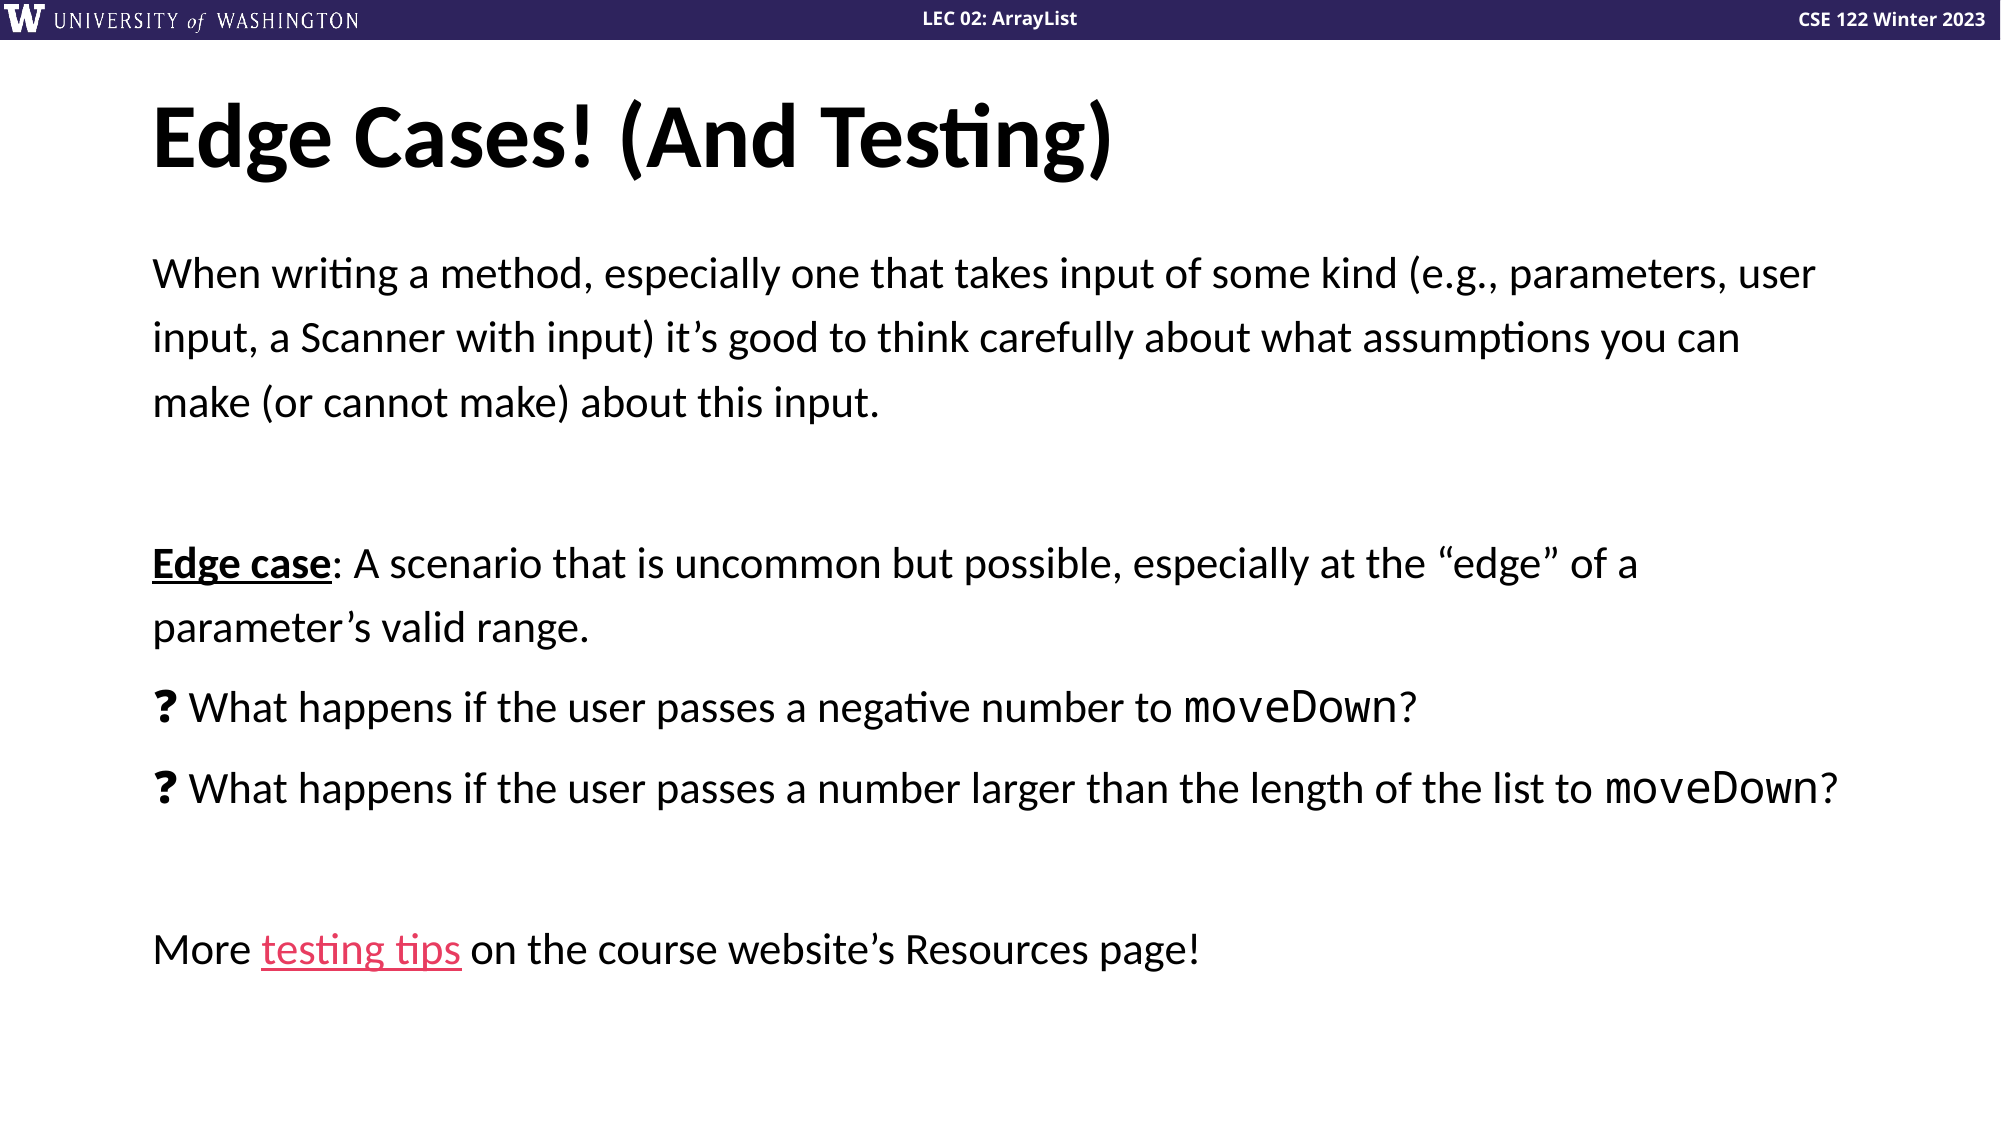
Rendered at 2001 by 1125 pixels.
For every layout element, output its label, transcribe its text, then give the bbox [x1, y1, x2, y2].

title Edge Cases! (And Testing) [137, 74, 1863, 200]
picture [4, 4, 358, 33]
list When writing a method, especially one that takes input of some kind (e.g., parameters, user input, a Scanner with input) it’s good to think carefully about what assumptions you can make (or cannot make) about this input. Edge case: A scenario that is uncommon but possible, especially at the “edge” of a parameter’s valid range. ❓ What happens if the user passes a negative number to moveDown? ❓ What happens if the user passes a number larger than the length of the list to moveDown? More testing tips on the course website’s Resources page! [137, 224, 1863, 1014]
